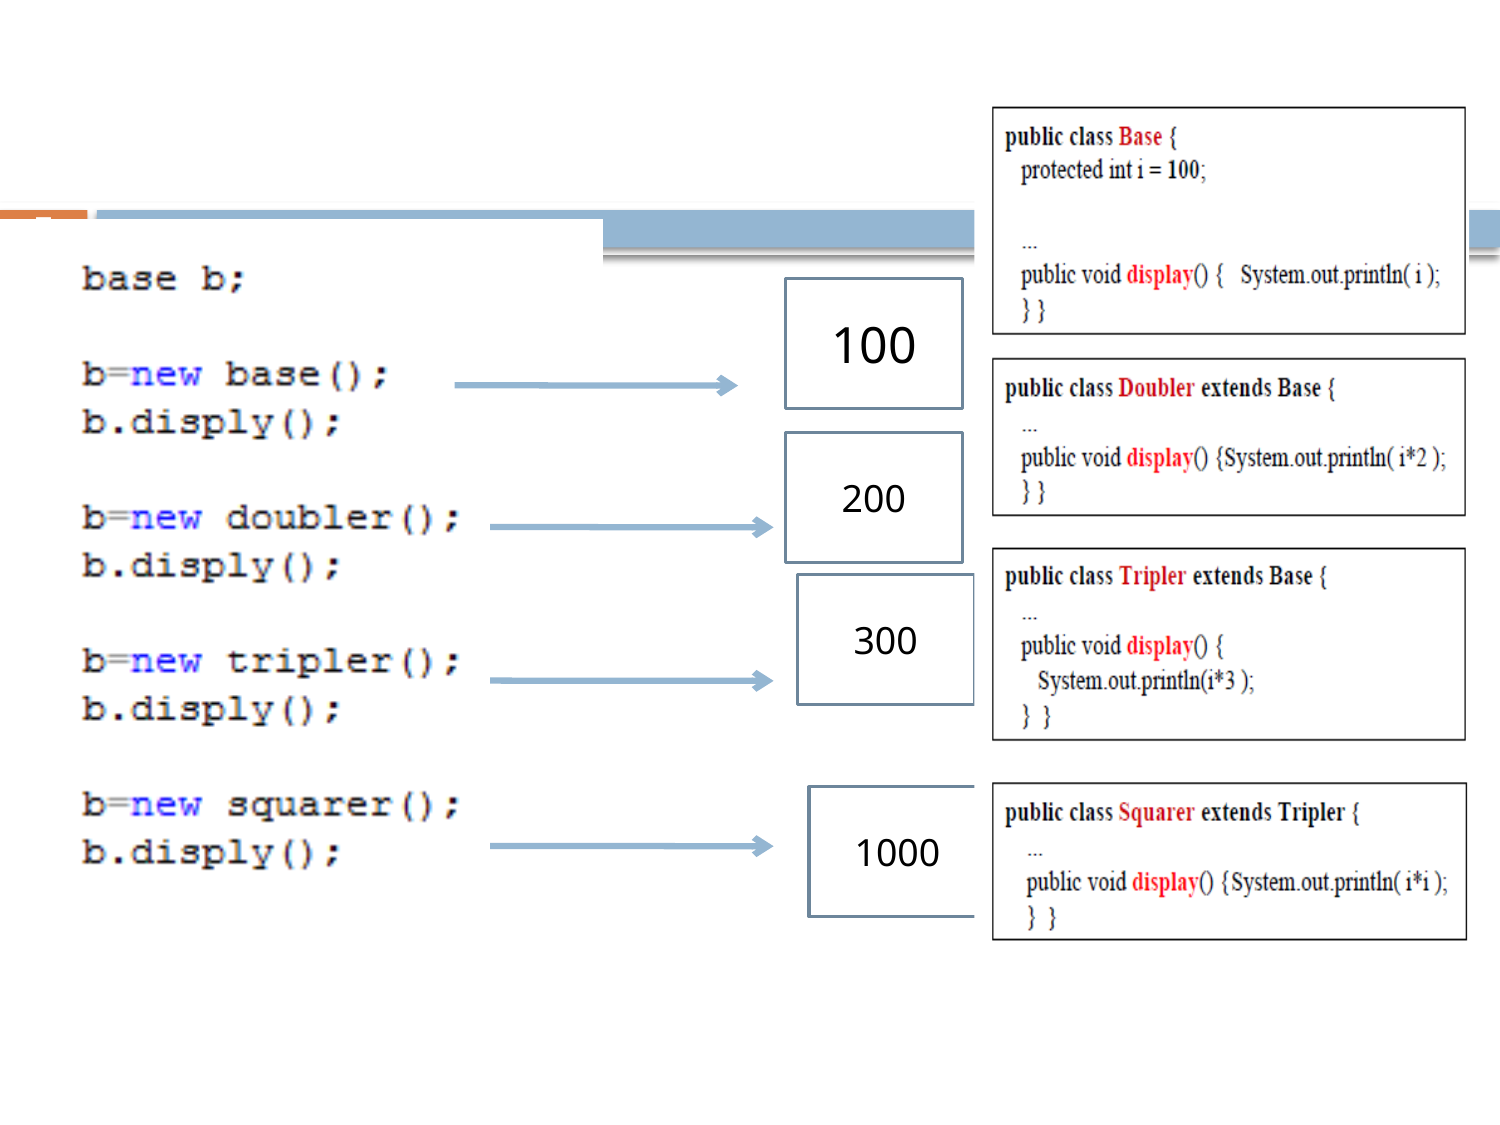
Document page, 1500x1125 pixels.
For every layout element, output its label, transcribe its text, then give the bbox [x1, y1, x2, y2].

text_box 100 [784, 277, 964, 410]
picture [974, 101, 1470, 941]
slide_number 7 [0, 208, 88, 219]
text_box 300 [796, 573, 968, 706]
text_box 1000 [807, 785, 968, 918]
picture [0, 219, 603, 936]
text_box 200 [784, 431, 964, 564]
